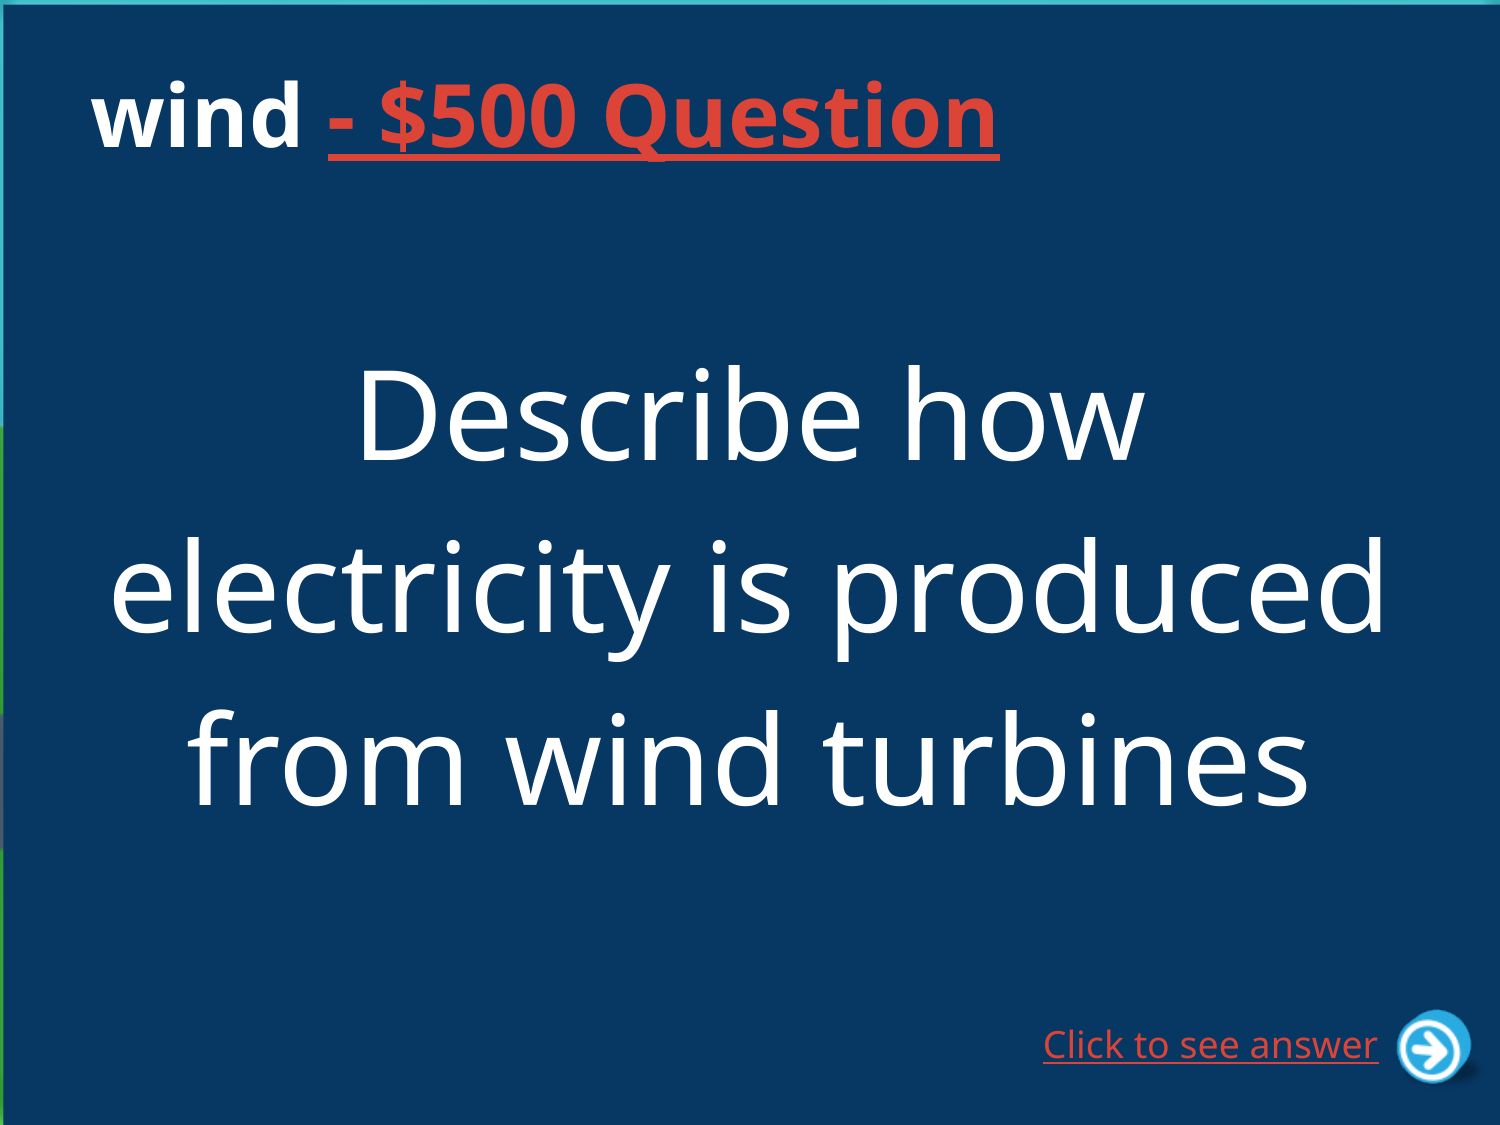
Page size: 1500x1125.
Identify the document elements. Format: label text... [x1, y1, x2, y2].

text_box [3, 4, 1500, 1125]
text_box Click to see answer [984, 985, 1438, 1109]
title wind - $500 Question [75, 45, 1425, 169]
list Describe how electricity is produced from wind turbines [75, 169, 1425, 976]
picture [0, 0, 1500, 1125]
picture [1384, 996, 1485, 1097]
